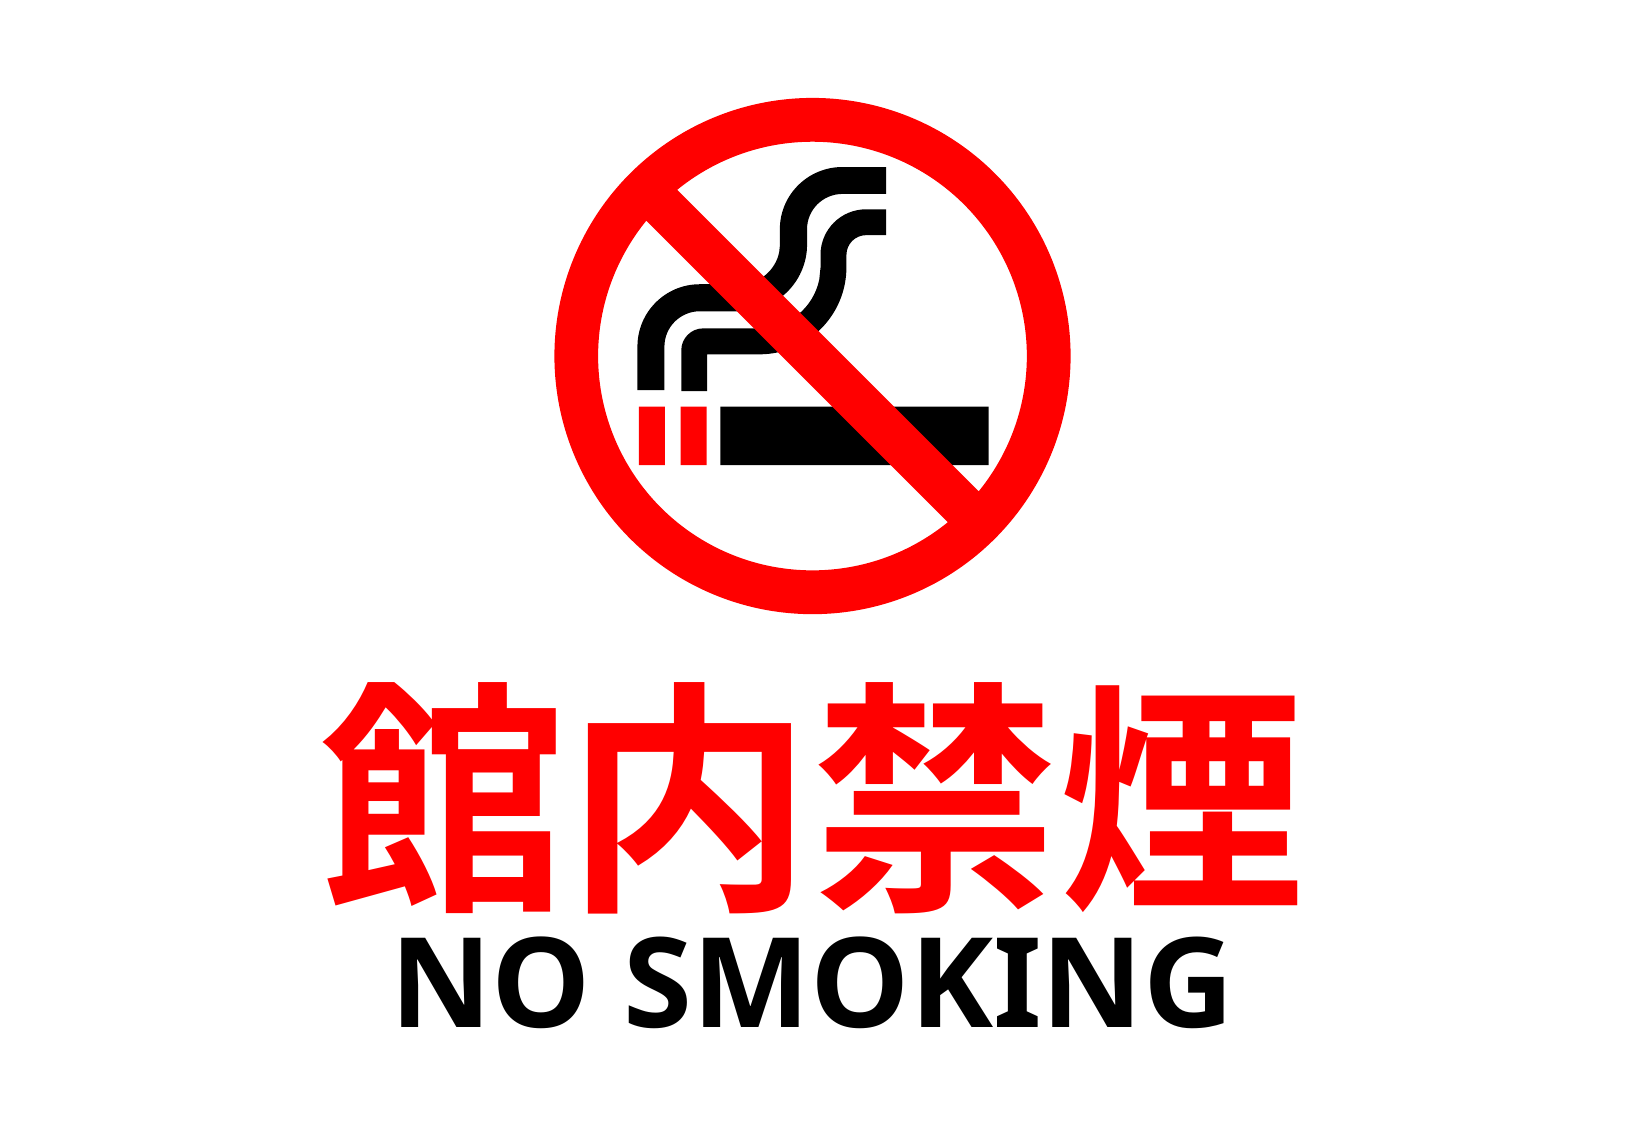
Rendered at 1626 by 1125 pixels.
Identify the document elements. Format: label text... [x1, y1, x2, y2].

text_box 館内禁煙 [0, 638, 1625, 949]
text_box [554, 97, 1071, 615]
text_box NO SMOKING [249, 894, 1375, 1060]
